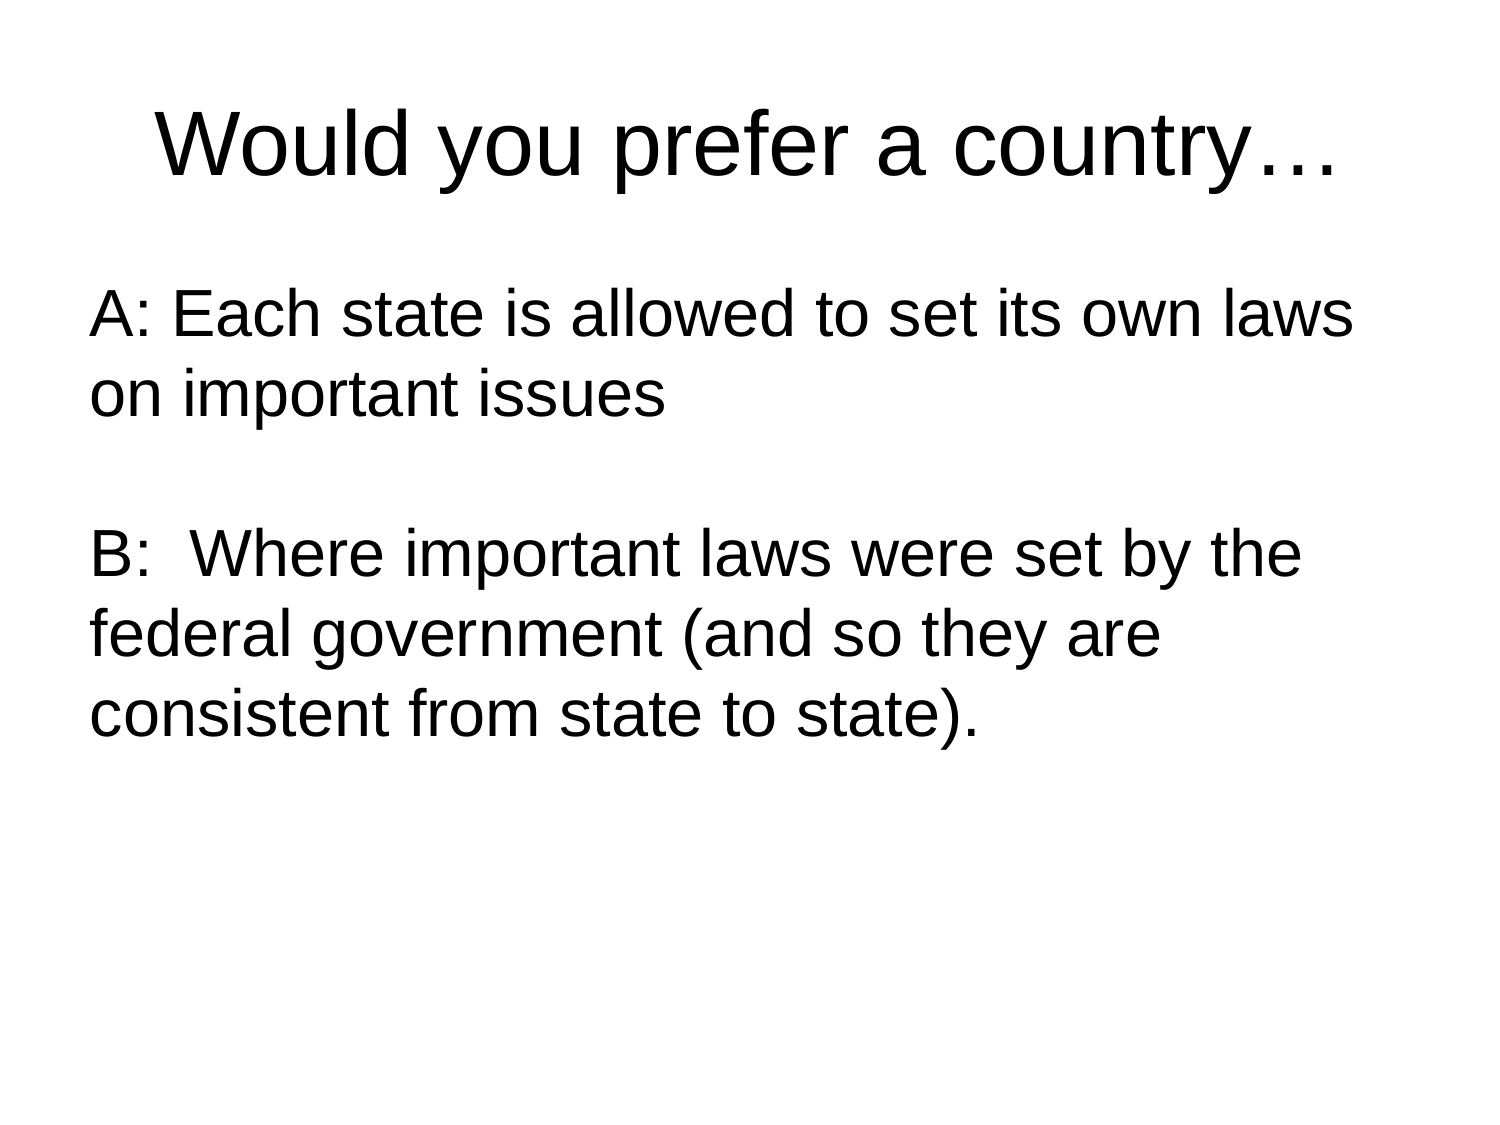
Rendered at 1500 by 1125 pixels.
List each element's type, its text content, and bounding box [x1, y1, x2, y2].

text_box A: Each state is allowed to set its own laws on important issues B: Where important laws were set by the federal government (and so they are consistent from state to state). [74, 262, 1425, 1005]
text_box Would you prefer a country… [74, 45, 1425, 233]
